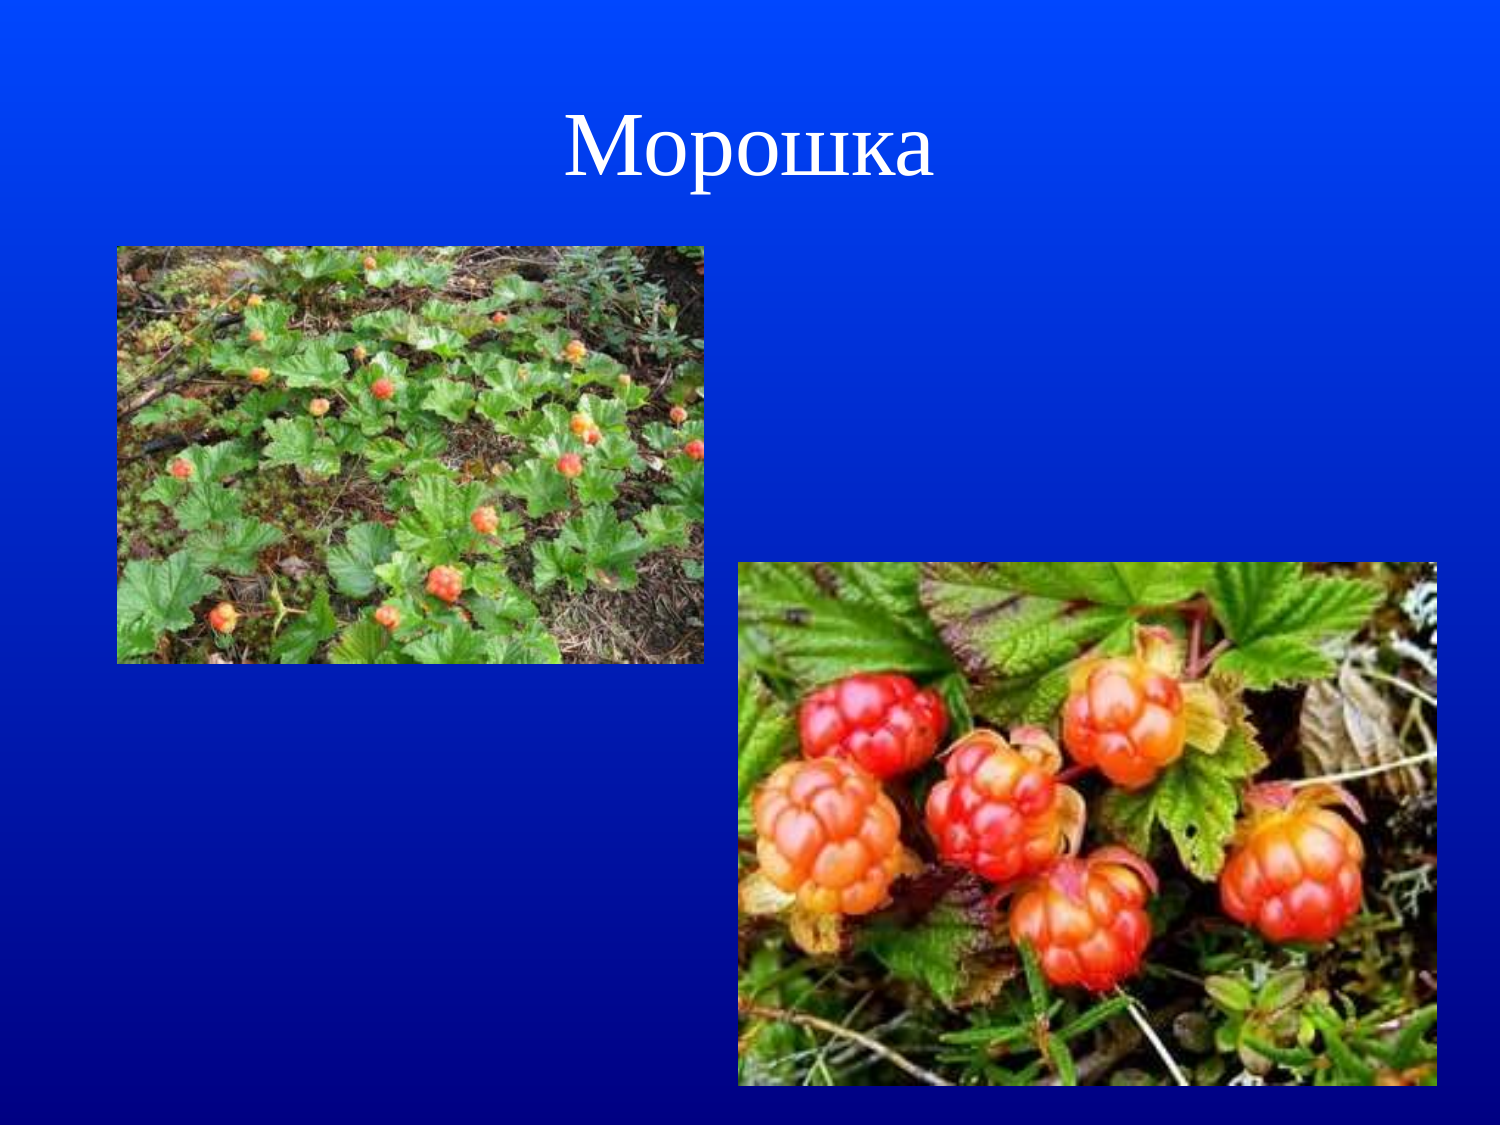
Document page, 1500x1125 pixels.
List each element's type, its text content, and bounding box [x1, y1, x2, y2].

picture [737, 562, 1438, 1087]
picture [116, 245, 704, 664]
title Морошка [75, 45, 1425, 233]
